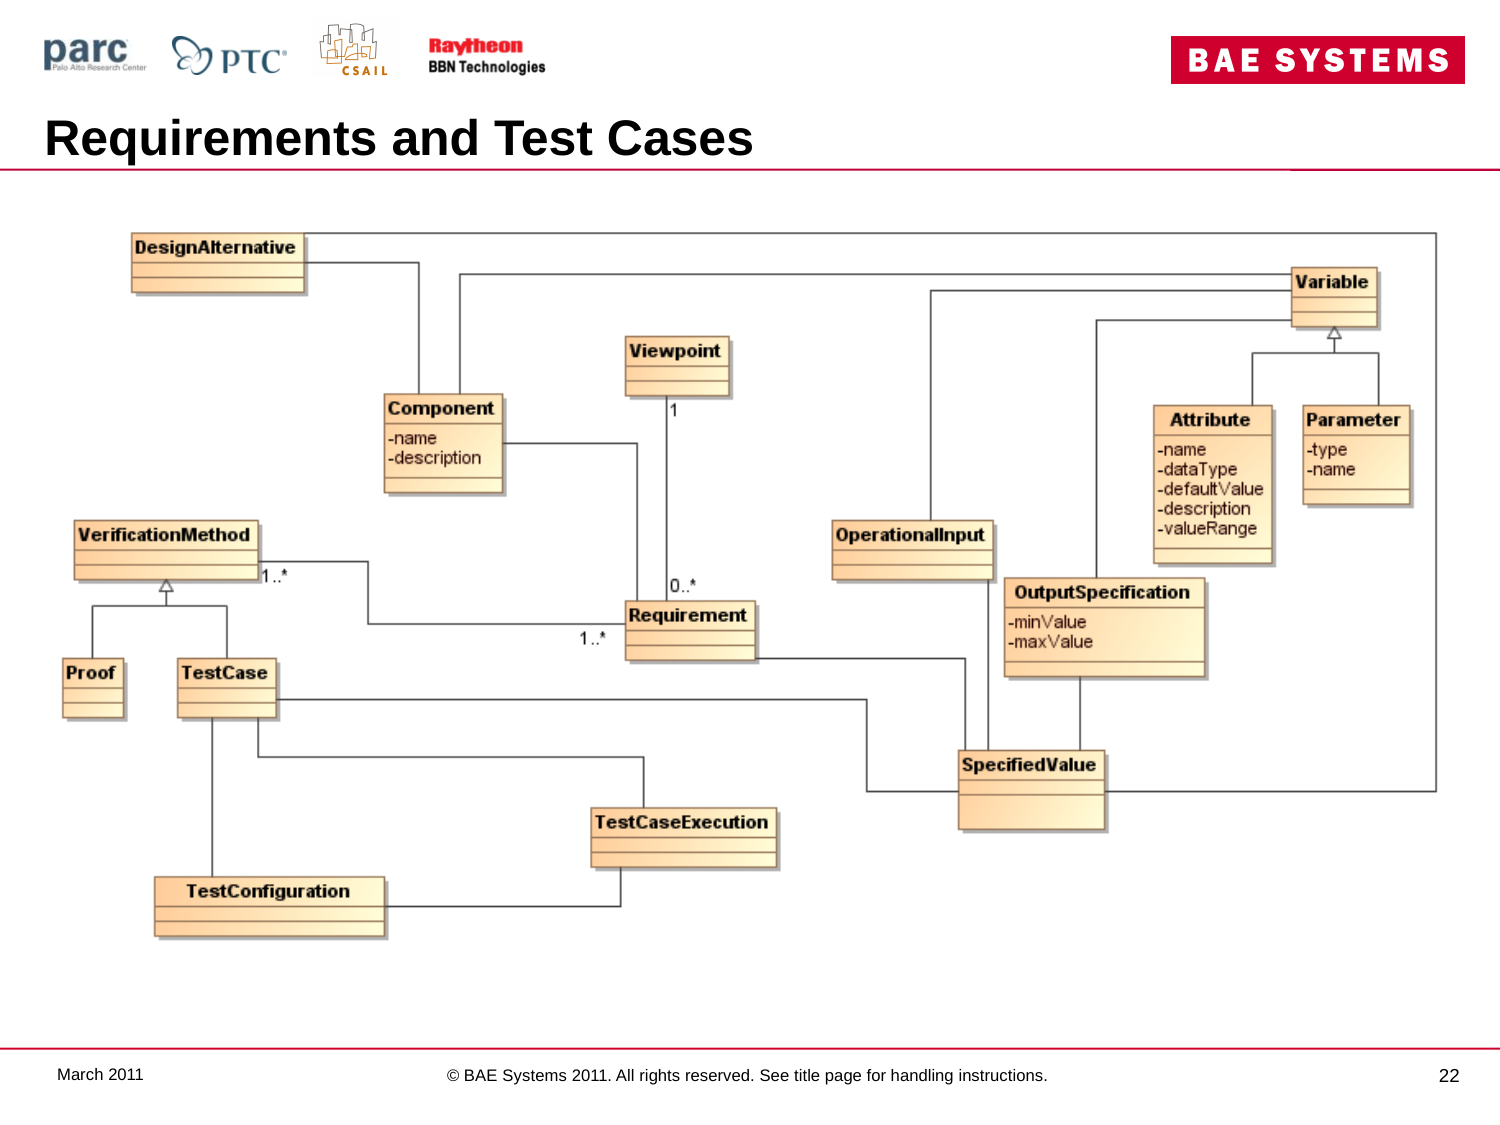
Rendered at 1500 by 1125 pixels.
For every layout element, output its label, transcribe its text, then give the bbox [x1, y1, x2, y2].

footer © BAE Systems 2011. All rights reserved. See title page for handling instructions. [374, 1057, 1122, 1112]
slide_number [41, 1055, 393, 1112]
picture [46, 208, 1452, 952]
picture [311, 17, 399, 73]
picture [44, 39, 147, 71]
picture [172, 36, 287, 73]
title Requirements and Test Cases [44, 73, 1405, 168]
slide_number 22 [1124, 1055, 1476, 1109]
picture [423, 30, 551, 73]
picture [1171, 36, 1465, 84]
